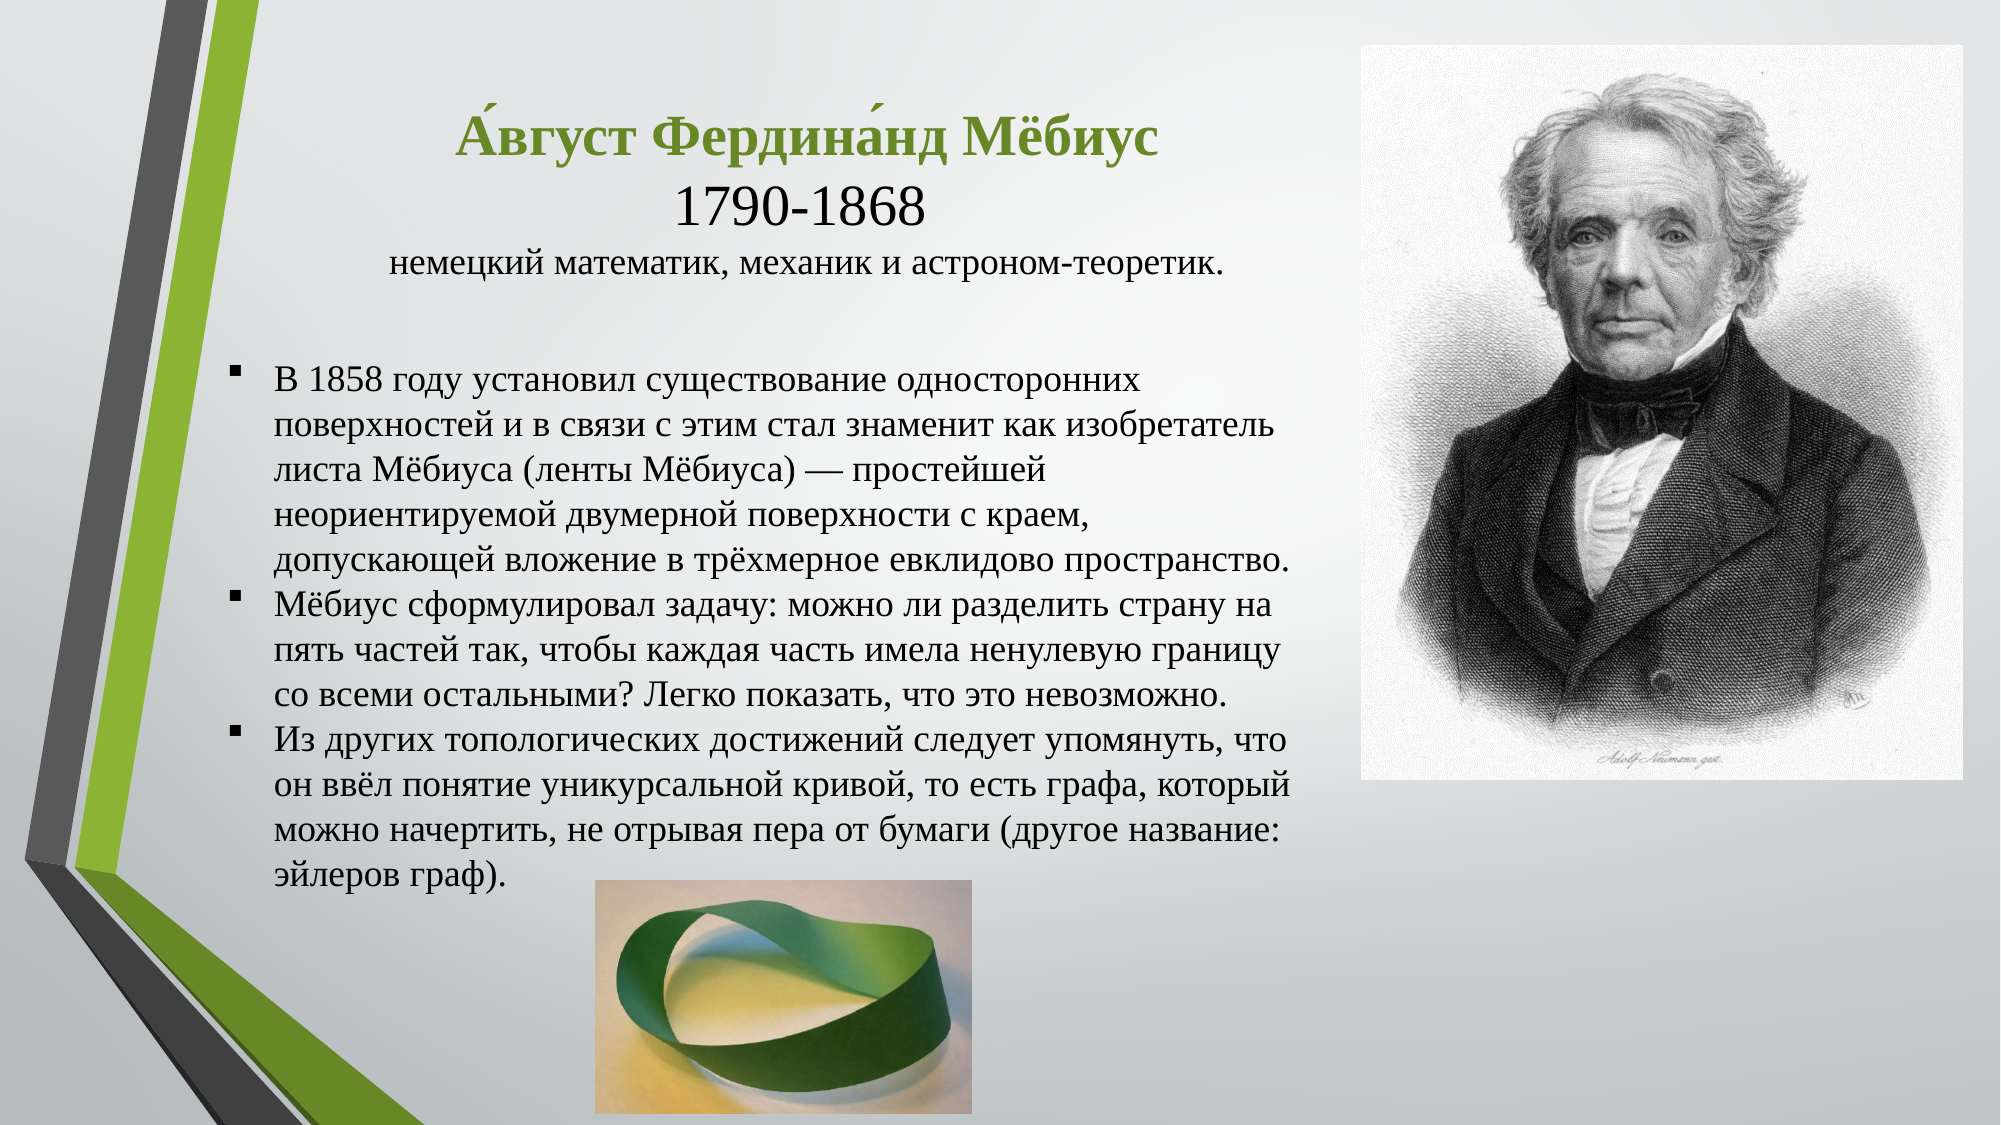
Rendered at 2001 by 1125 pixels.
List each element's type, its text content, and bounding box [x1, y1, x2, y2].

text_box В 1858 году установил существование односторонних поверхностей и в связи с этим стал знаменит как изобретатель листа Мёбиуса (ленты Мёбиуса) — простейшей неориентируемой двумерной поверхности с краем, допускающей вложение в трёхмерное евклидово пространство. Мёбиус сформулировал задачу: можно ли разделить страну на пять частей так, чтобы каждая часть имела ненулевую границу со всеми остальными? Легко показать, что это невозможно. Из других топологических достижений следует упомянуть, что он ввёл понятие уникурсальной кривой, то есть графа, который можно начертить, не отрывая пера от бумаги (другое название: эйлеров граф). [212, 346, 1335, 901]
picture [595, 879, 973, 1114]
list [1361, 45, 1963, 780]
title А́вгуст Фердина́нд Мёбиус 1790-1868 немецкий математик, механик и астроном-теоретик. [268, 45, 1346, 333]
